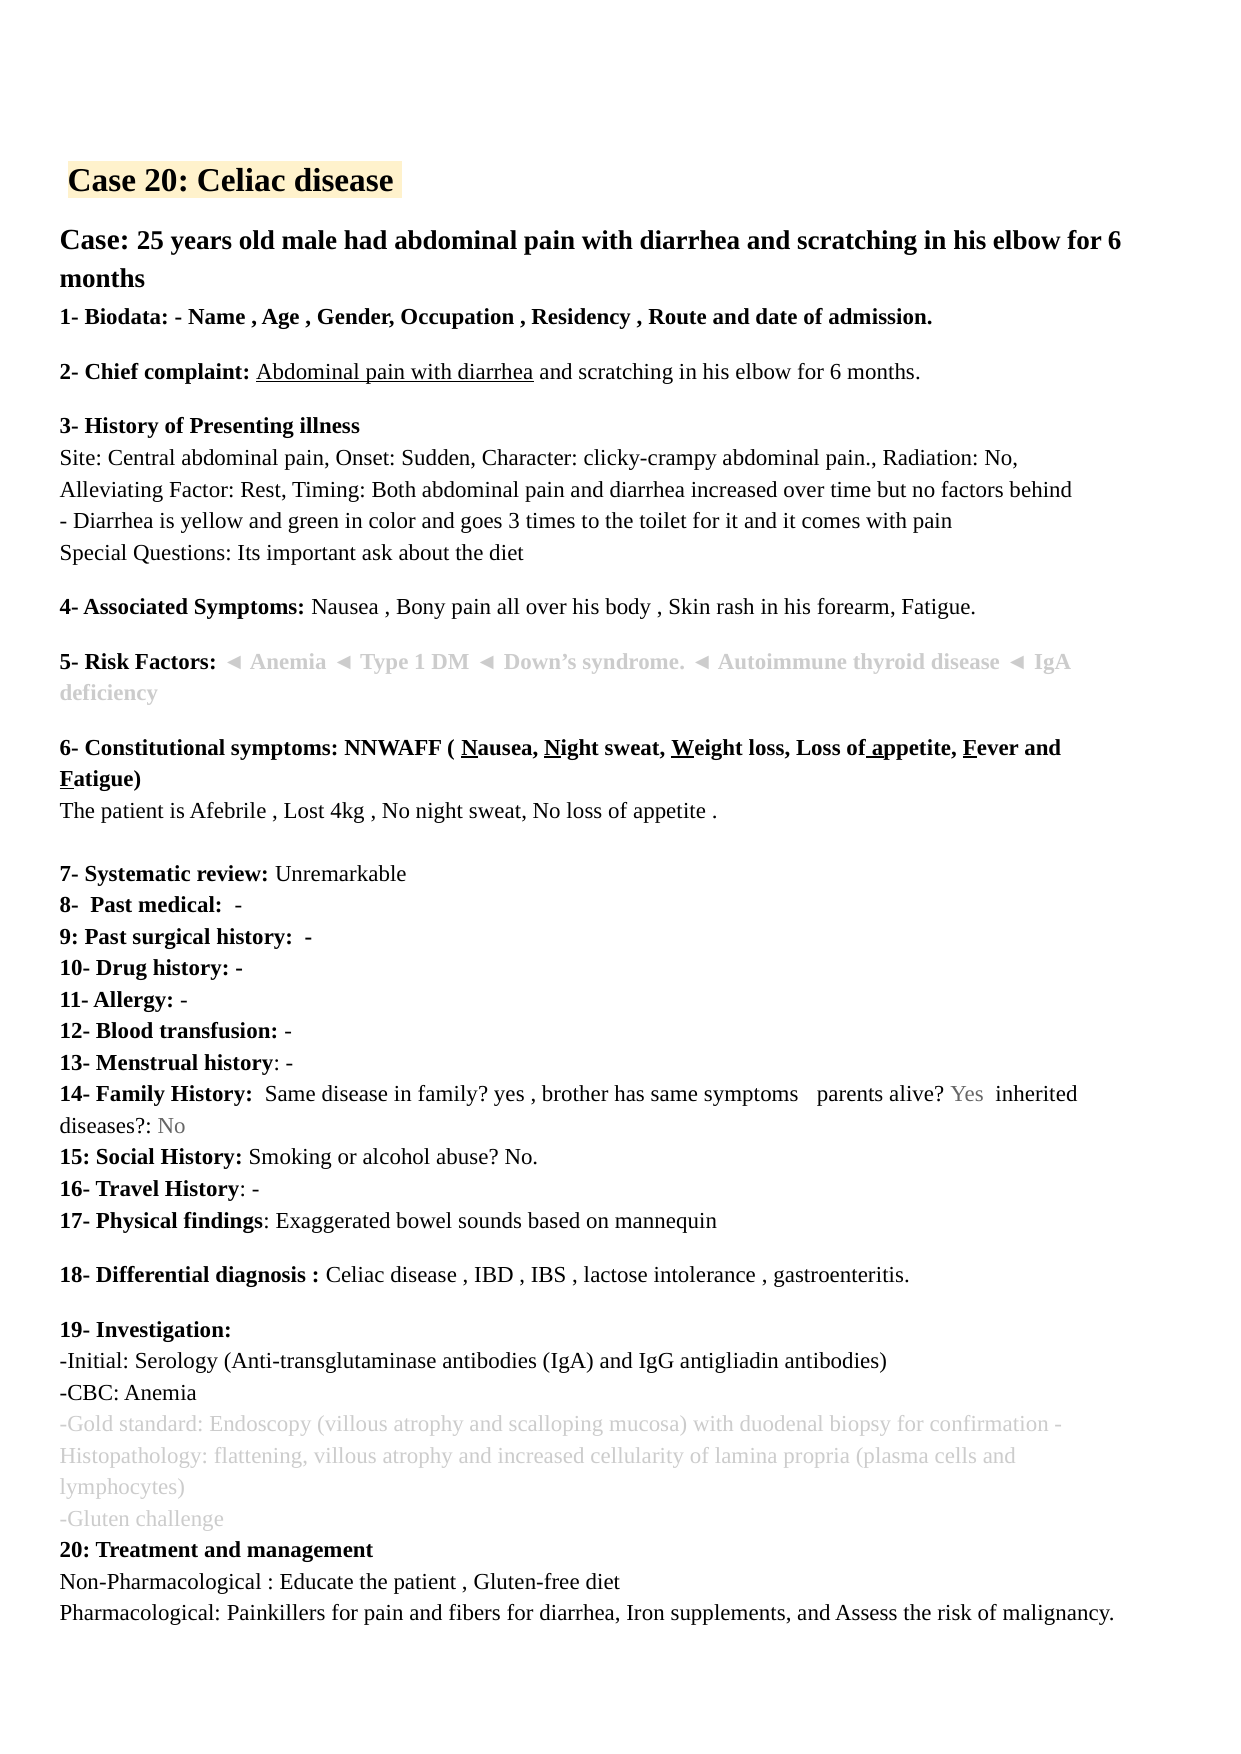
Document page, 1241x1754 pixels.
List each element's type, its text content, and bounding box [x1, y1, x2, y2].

text_box Case 20: Celiac disease Case: 25 years old male had abdominal pain with diarrhea and scratching in his elbow for 6 months 1- Biodata: - Name , Age , Gender, Occupation , Residency , Route and date of admission. 2- Chief complaint: Abdominal pain with diarrhea and scratching in his elbow for 6 months. 3- History of Presenting illness Site: Central abdominal pain, Onset: Sudden, Character: clicky-crampy abdominal pain., Radiation: No, Alleviating Factor: Rest, Timing: Both abdominal pain and diarrhea increased over time but no factors behind - Diarrhea is yellow and green in color and goes 3 times to the toilet for it and it comes with pain Special Questions: Its important ask about the diet 4- Associated Symptoms: Nausea , Bony pain all over his body , Skin rash in his forearm, Fatigue. 5- Risk Factors: ◄ Anemia ◄ Type 1 DM ◄ Down’s syndrome. ◄ Autoimmune thyroid disease ◄ IgA deficiency 6- Constitutional symptoms: NNWAFF ( Nausea, Night sweat, Weight loss, Loss of appetite, Fever and Fatigue) The patient is Afebrile , Lost 4kg , No night sweat, No loss of appetite . 7- Systematic review: Unremarkable 8- Past medical: - 9: Past surgical history: - 10- Drug history: - 11- Allergy: - 12- Blood transfusion: - 13- Menstrual history: - 14- Family History: Same disease in family? yes , brother has same symptoms parents alive? Yes inherited diseases?: No 15: Social History: Smoking or alcohol abuse? No. 16- Travel History: - 17- Physical findings: Exaggerated bowel sounds based on mannequin 18- Differential diagnosis : Celiac disease , IBD , IBS , lactose intolerance , gastroenteritis. 19- Investigation: -Initial: Serology (Anti-transglutaminase antibodies (IgA) and IgG antigliadin antibodies) -CBC: Anemia -Gold standard: Endoscopy (villous atrophy and scalloping mucosa) with duodenal biopsy for confirmation -Histopathology: flattening, villous atrophy and increased cellularity of lamina propria (plasma cells and lymphocytes) -Gluten challenge 20: Treatment and management Non-Pharmacological : Educate the patient , Gluten-free diet Pharmacological: Painkillers for pain and fibers for diarrhea, Iron supplements, and Assess the risk of malignancy. [38, 131, 1154, 1754]
